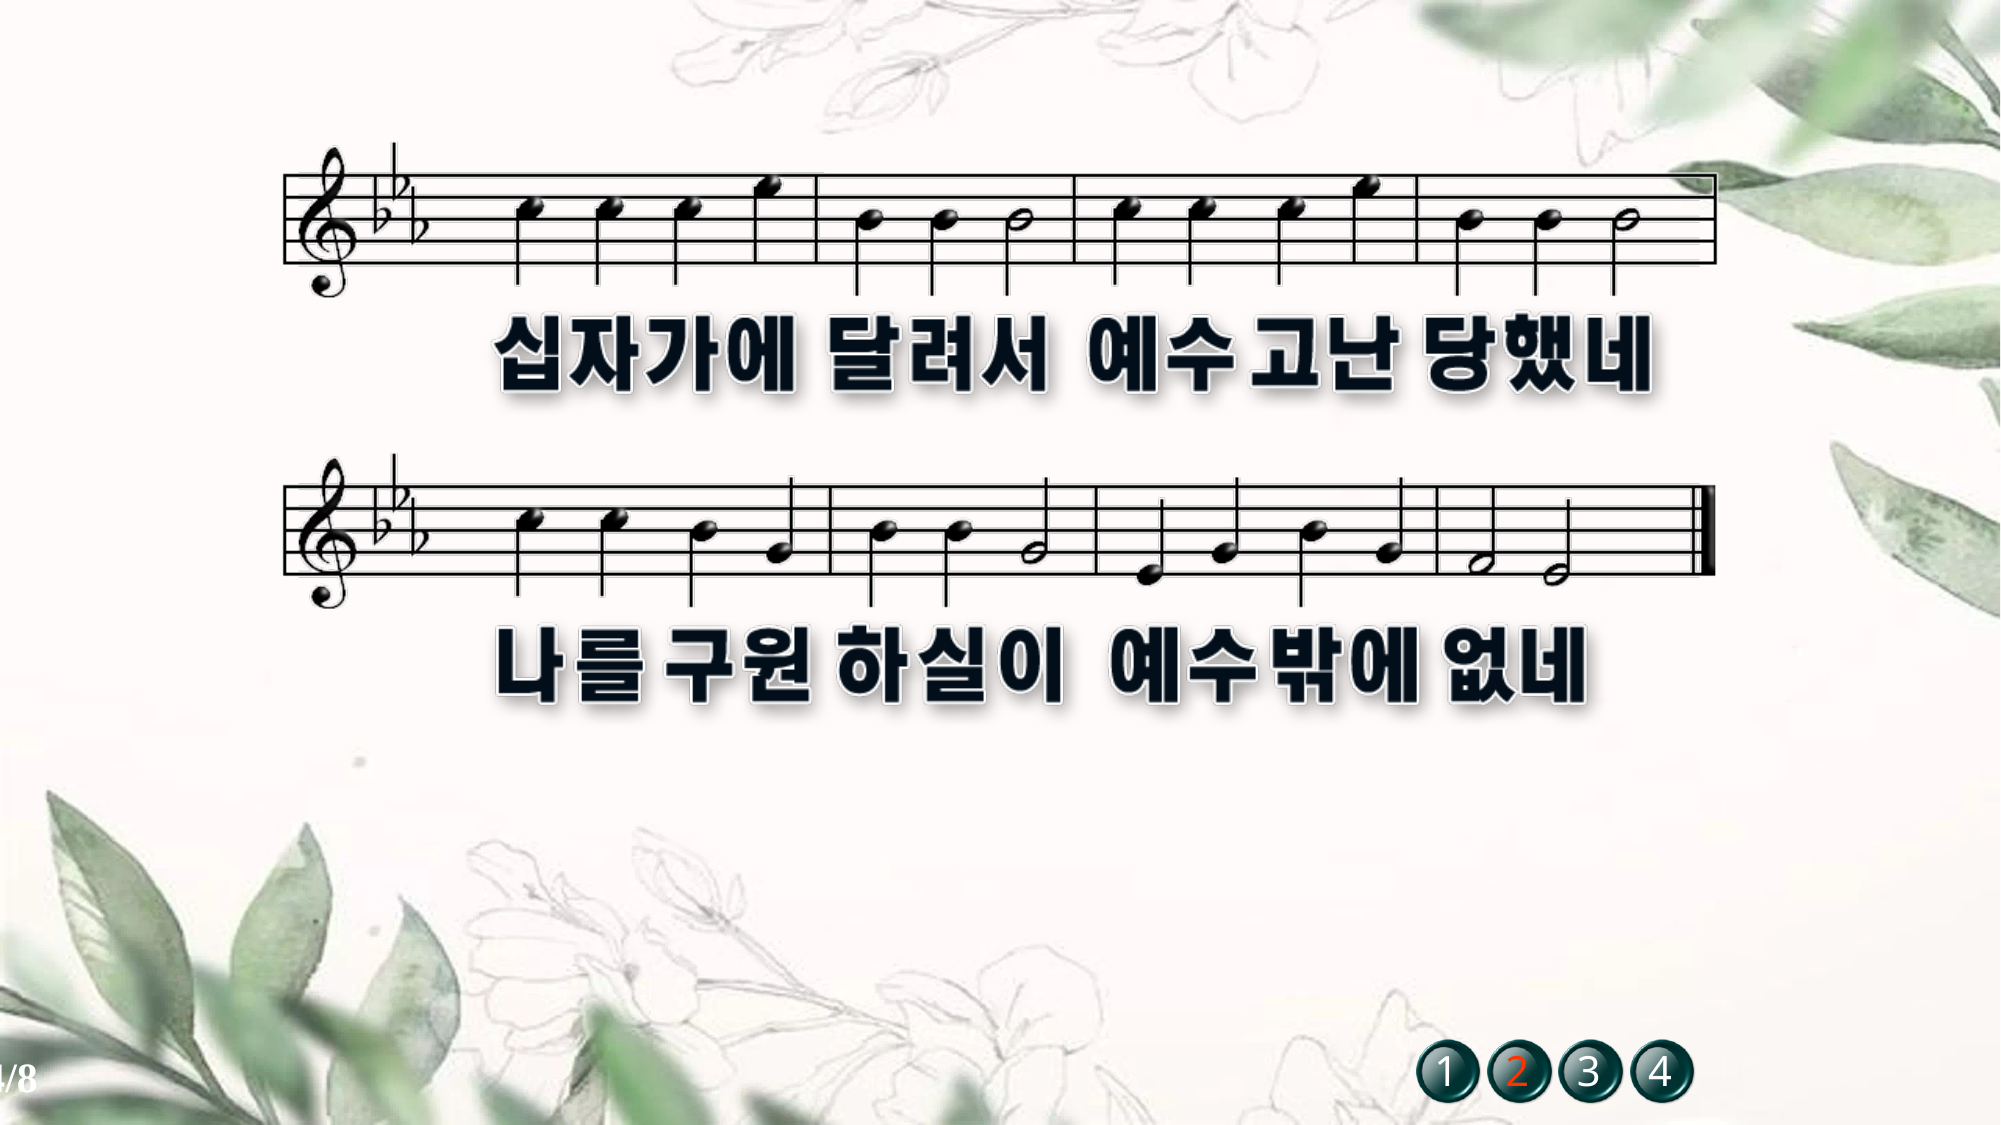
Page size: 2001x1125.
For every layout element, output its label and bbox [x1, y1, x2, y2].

text_box [1484, 1035, 1555, 1106]
text_box [1627, 1035, 1697, 1106]
text_box [1555, 1035, 1626, 1106]
picture [0, 0, 2001, 1125]
text_box [1413, 1035, 1484, 1106]
